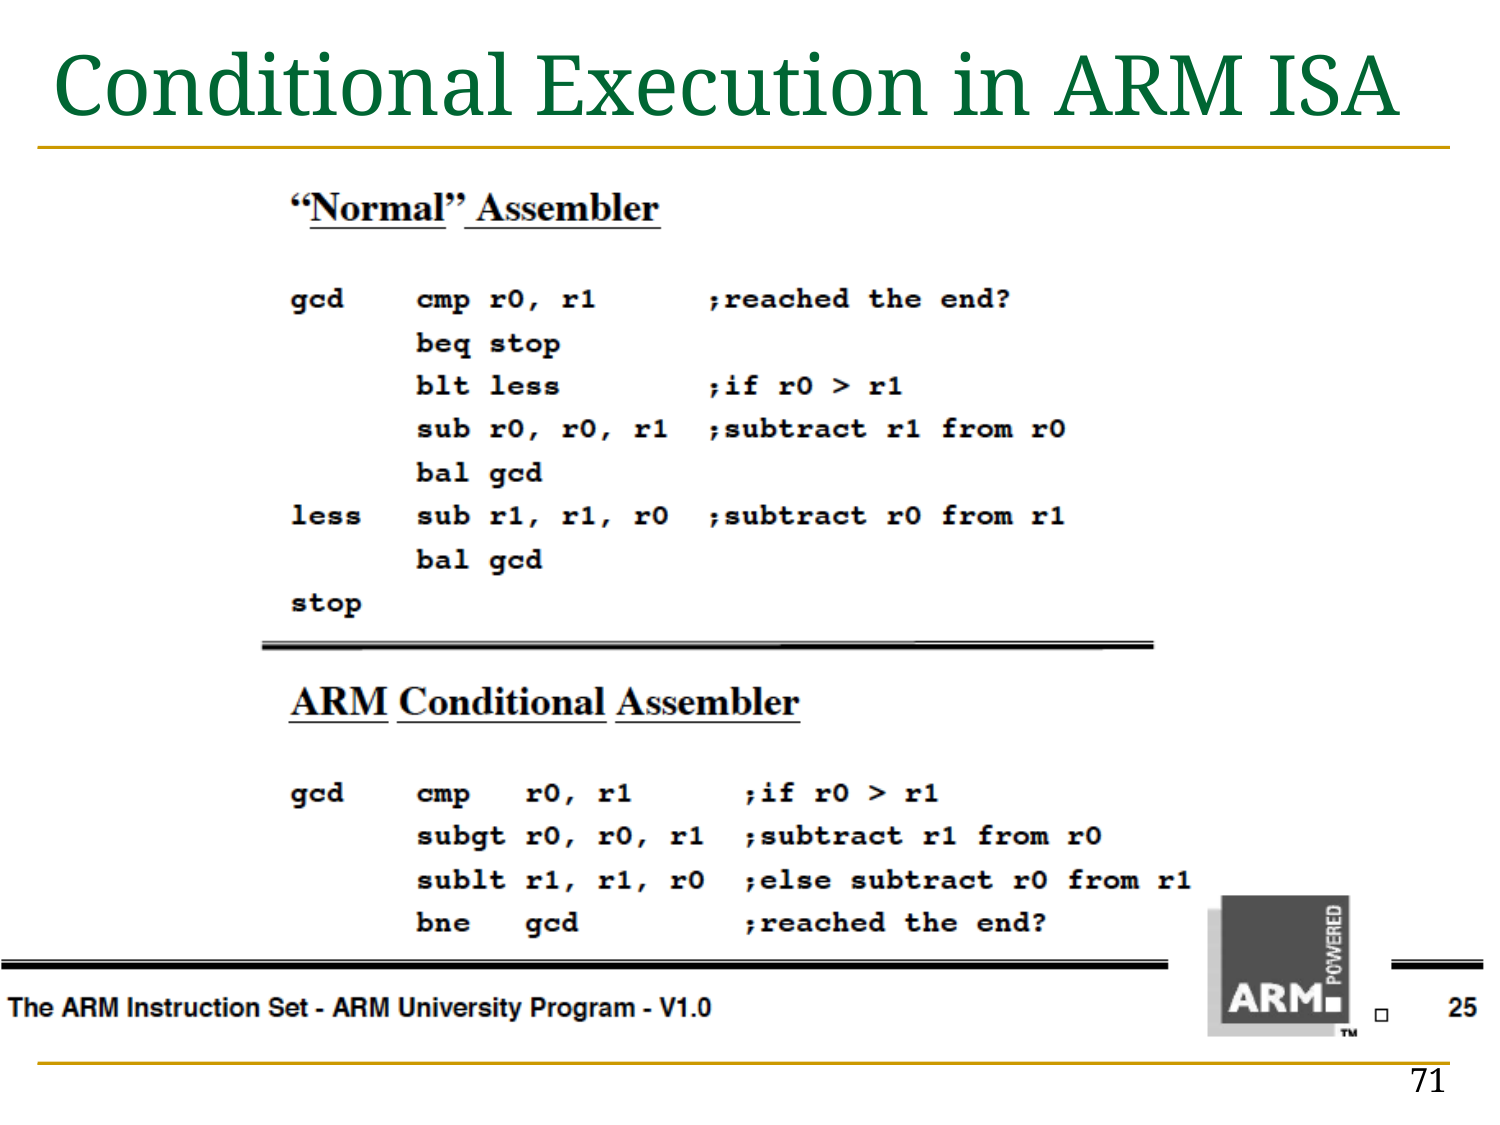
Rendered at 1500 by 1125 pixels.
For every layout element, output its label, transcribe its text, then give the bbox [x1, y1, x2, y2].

picture [0, 174, 1500, 1051]
slide_number 71 [1111, 1057, 1462, 1112]
title Conditional Execution in ARM ISA [37, 24, 1450, 173]
